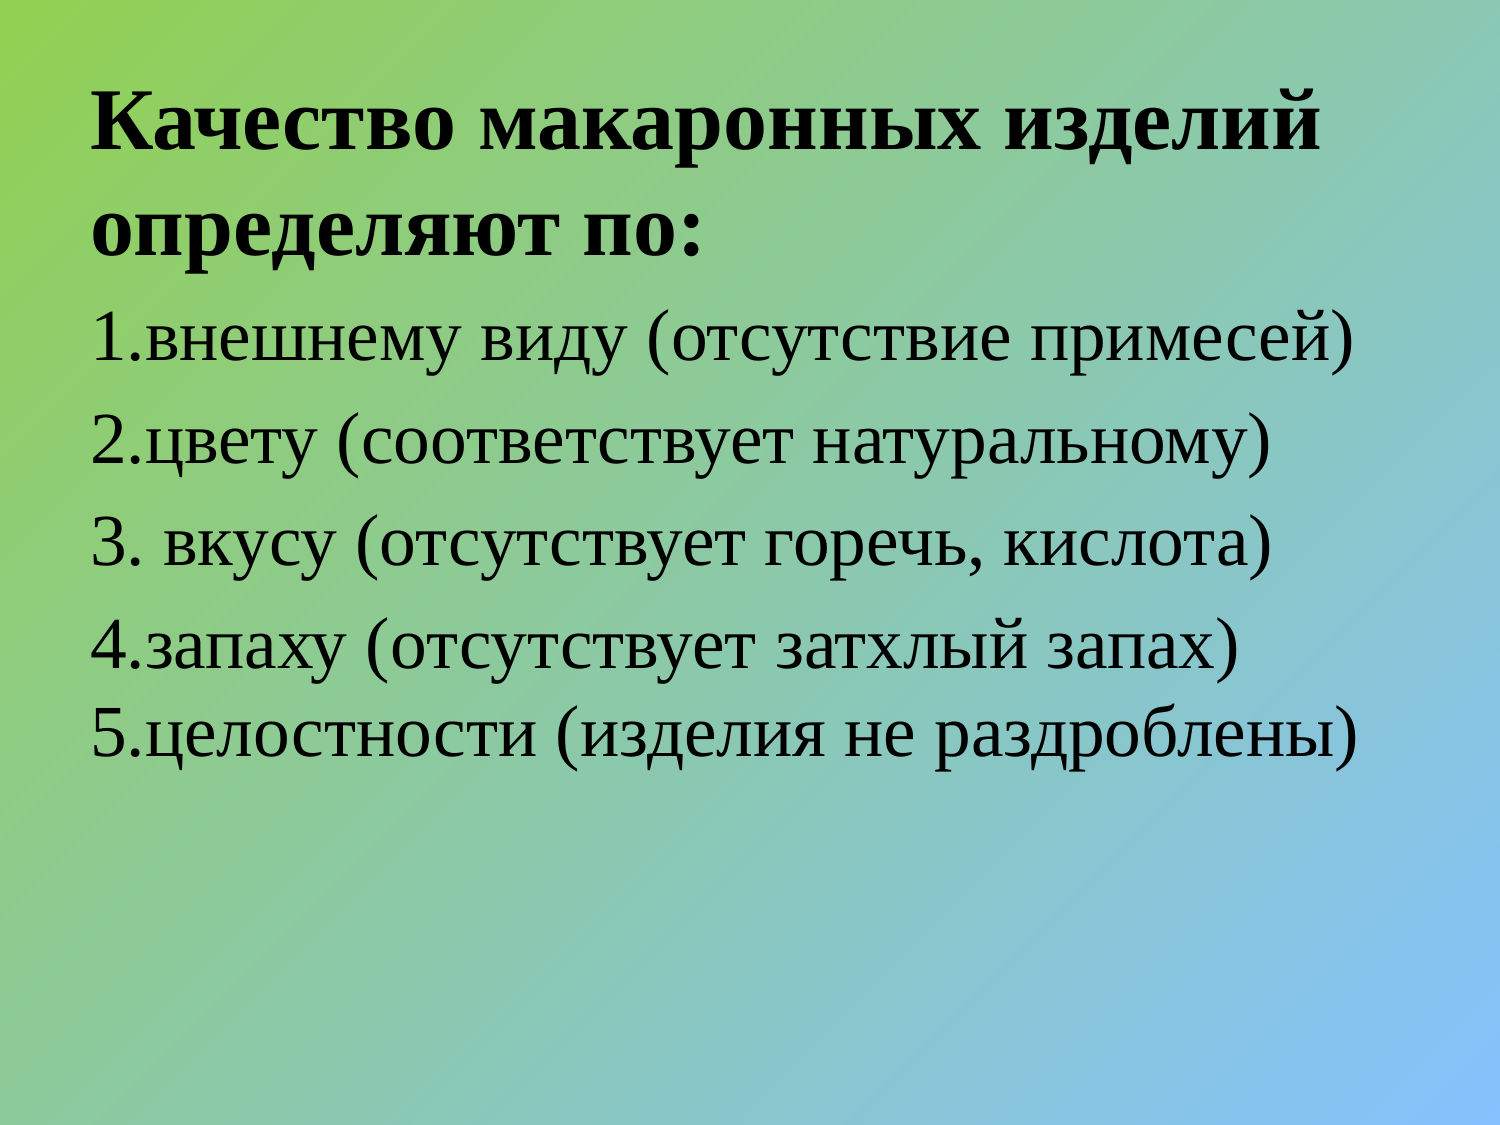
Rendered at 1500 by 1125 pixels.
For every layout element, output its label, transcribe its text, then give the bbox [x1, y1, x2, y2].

list Качество макаронных изделий определяют по: 1.внешнему виду (отсутствие примесей) 2.цвету (соответствует натуральному) 3. вкусу (отсутствует горечь, кислота) 4.запаху (отсутствует затхлый запах) 5.целостности (изделия не раздроблены) [75, 54, 1425, 1005]
